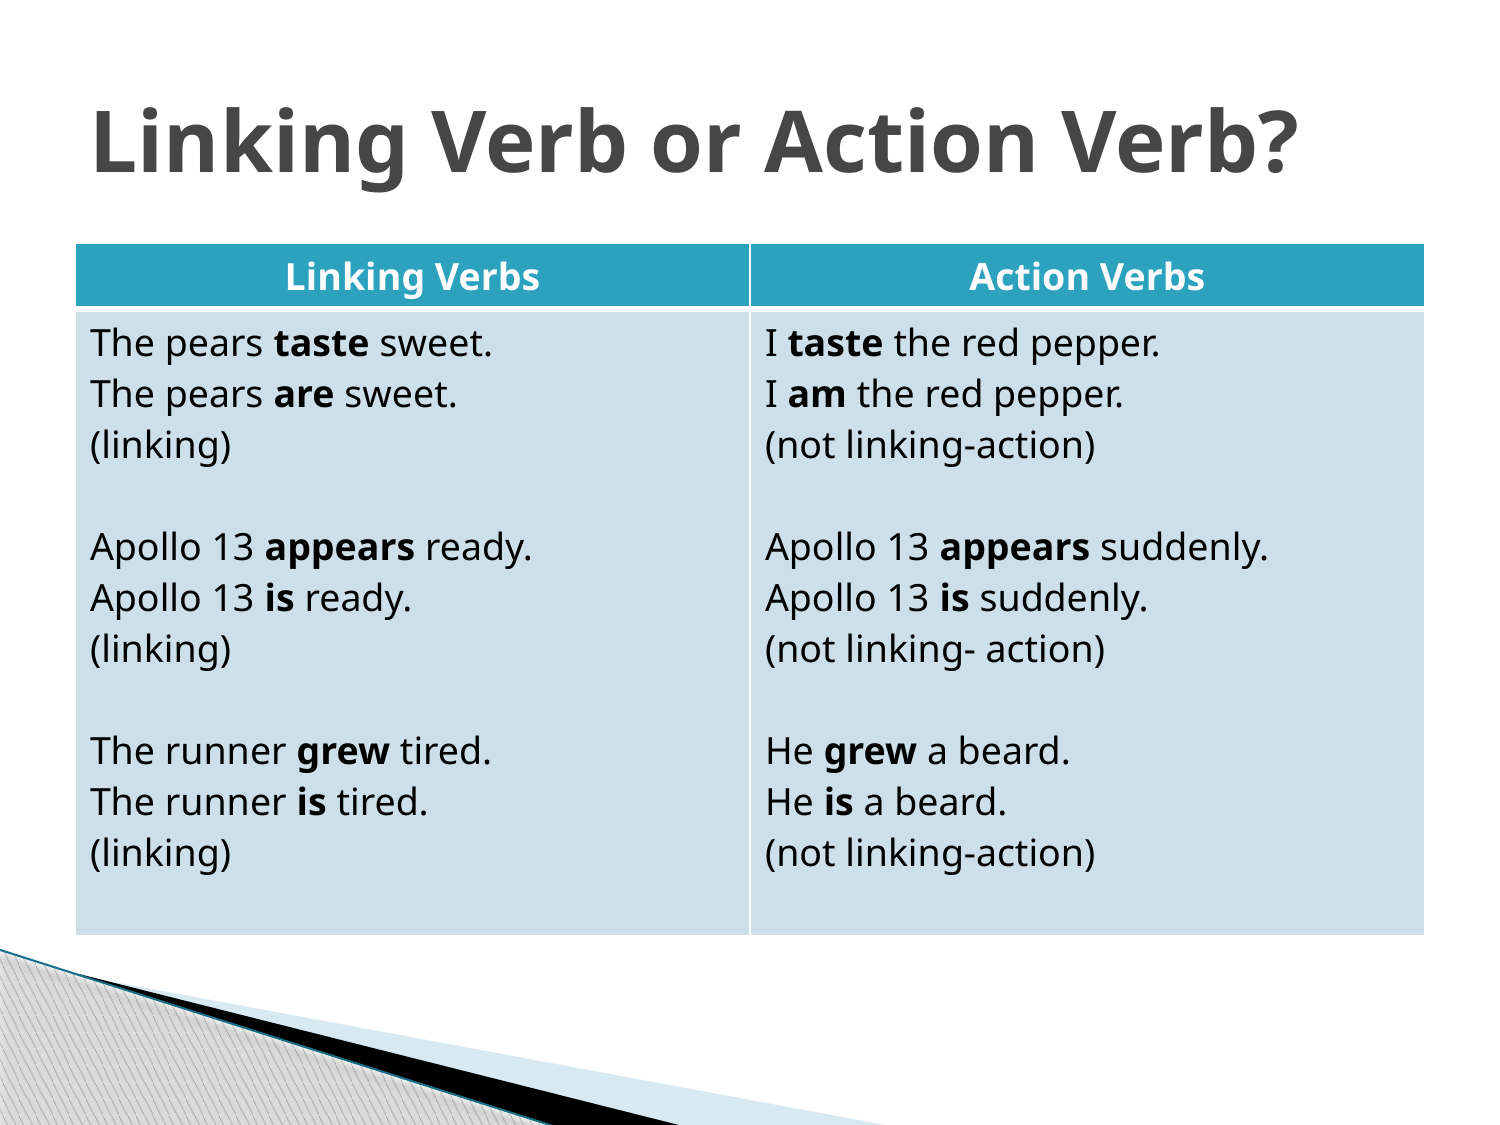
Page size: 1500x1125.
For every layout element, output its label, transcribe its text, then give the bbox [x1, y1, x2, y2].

table_cell The pears taste sweet. The pears are sweet. (linking) Apollo 13 appears ready. Apollo 13 is ready. (linking) The runner grew tired. The runner is tired. (linking) [76, 312, 749, 935]
title Linking Verb or Action Verb? [75, 45, 1425, 233]
table_header Action Verbs [751, 244, 1424, 306]
table_cell I taste the red pepper. I am the red pepper. (not linking-action) Apollo 13 appears suddenly. Apollo 13 is suddenly. (not linking- action) He grew a beard. He is a beard. (not linking-action) [751, 312, 1424, 935]
table_header Linking Verbs [76, 244, 749, 306]
